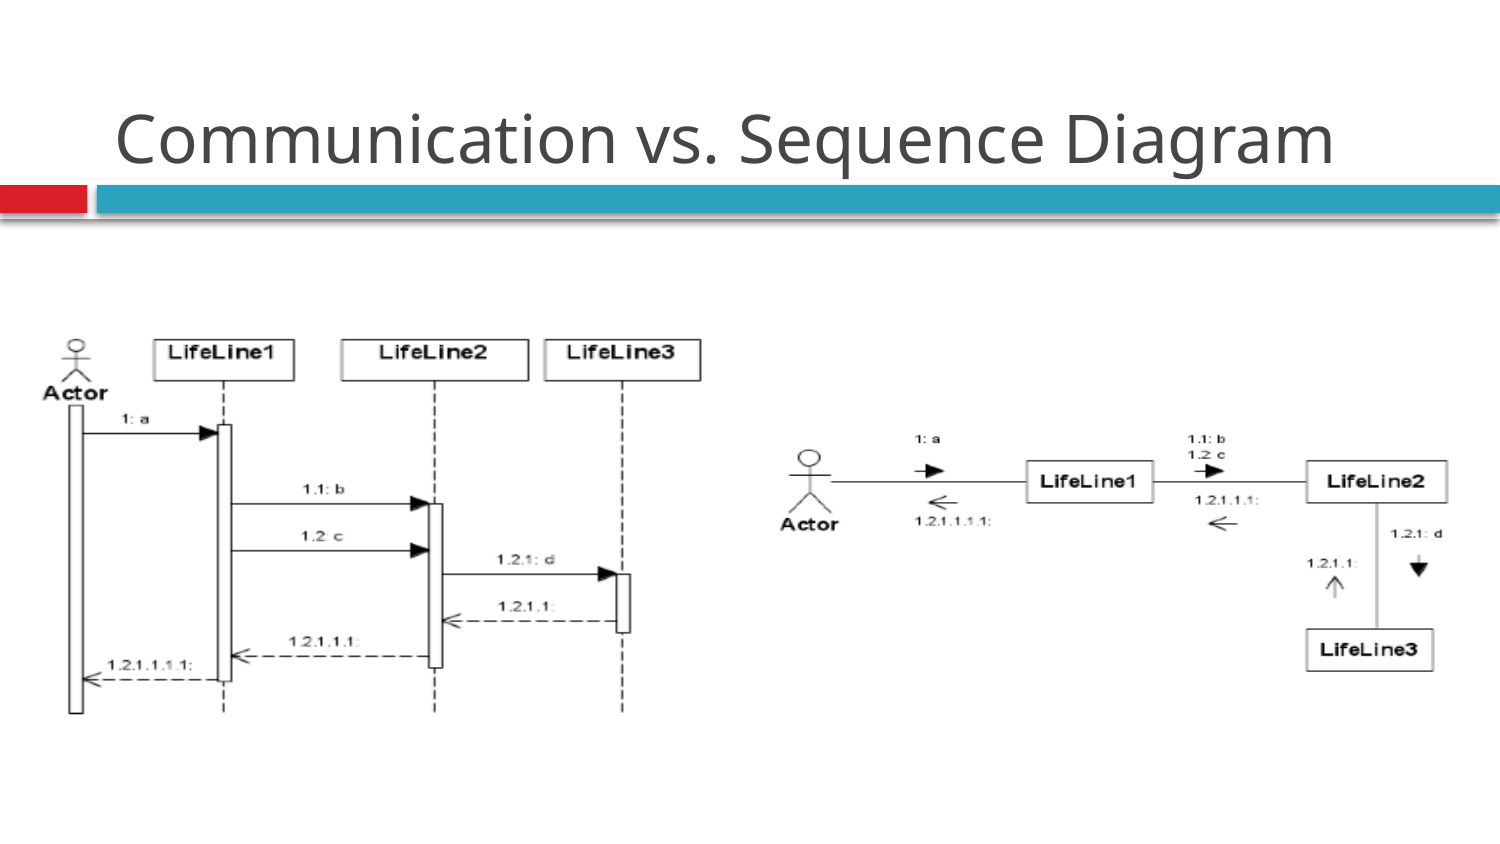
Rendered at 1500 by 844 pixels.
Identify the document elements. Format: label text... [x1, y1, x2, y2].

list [33, 284, 710, 754]
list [715, 244, 1500, 788]
title Communication vs. Sequence Diagram [99, 19, 1438, 185]
